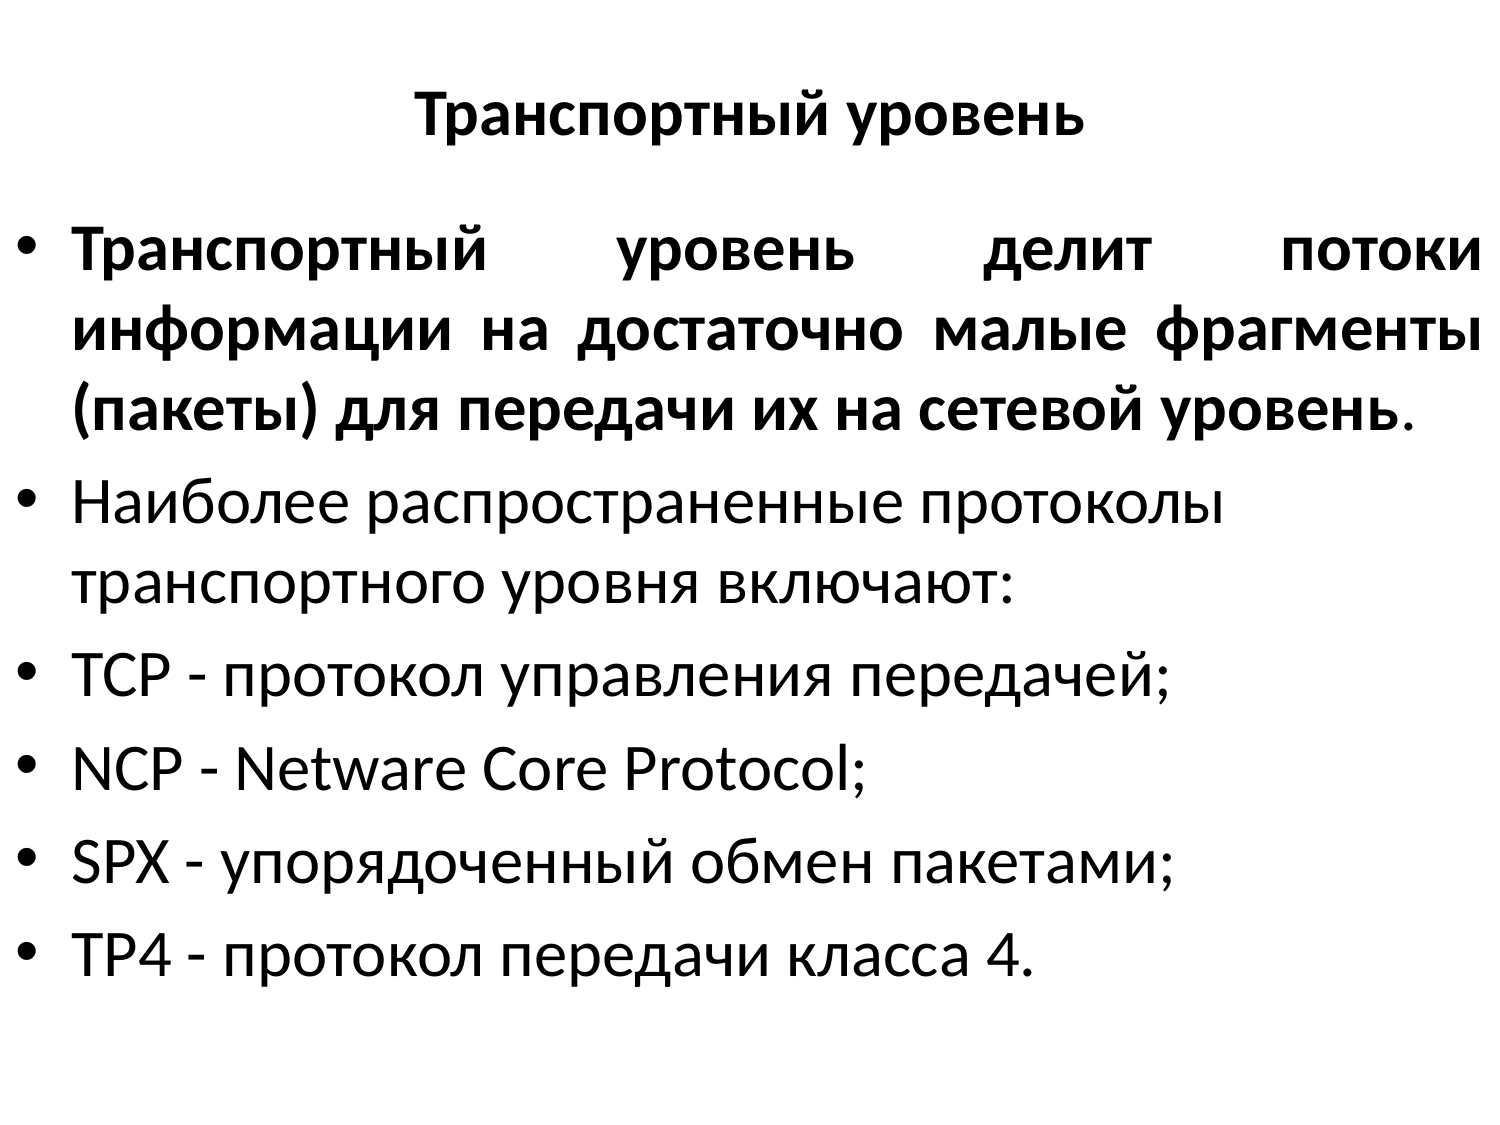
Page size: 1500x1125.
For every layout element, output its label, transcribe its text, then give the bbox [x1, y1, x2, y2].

list Транспортный уровень делит потоки информации на достаточно малые фрагменты (пакеты) для передачи их на сетевой уровень. Наиболее распространенные протоколы транспортного уровня включают: TCP - протокол управления передачей; NCP - Netware Core Protocol; SPX - упорядоченный обмен пакетами; TP4 - протокол передачи класса 4. [0, 196, 1500, 1125]
title Транспортный уровень [75, 45, 1425, 173]
